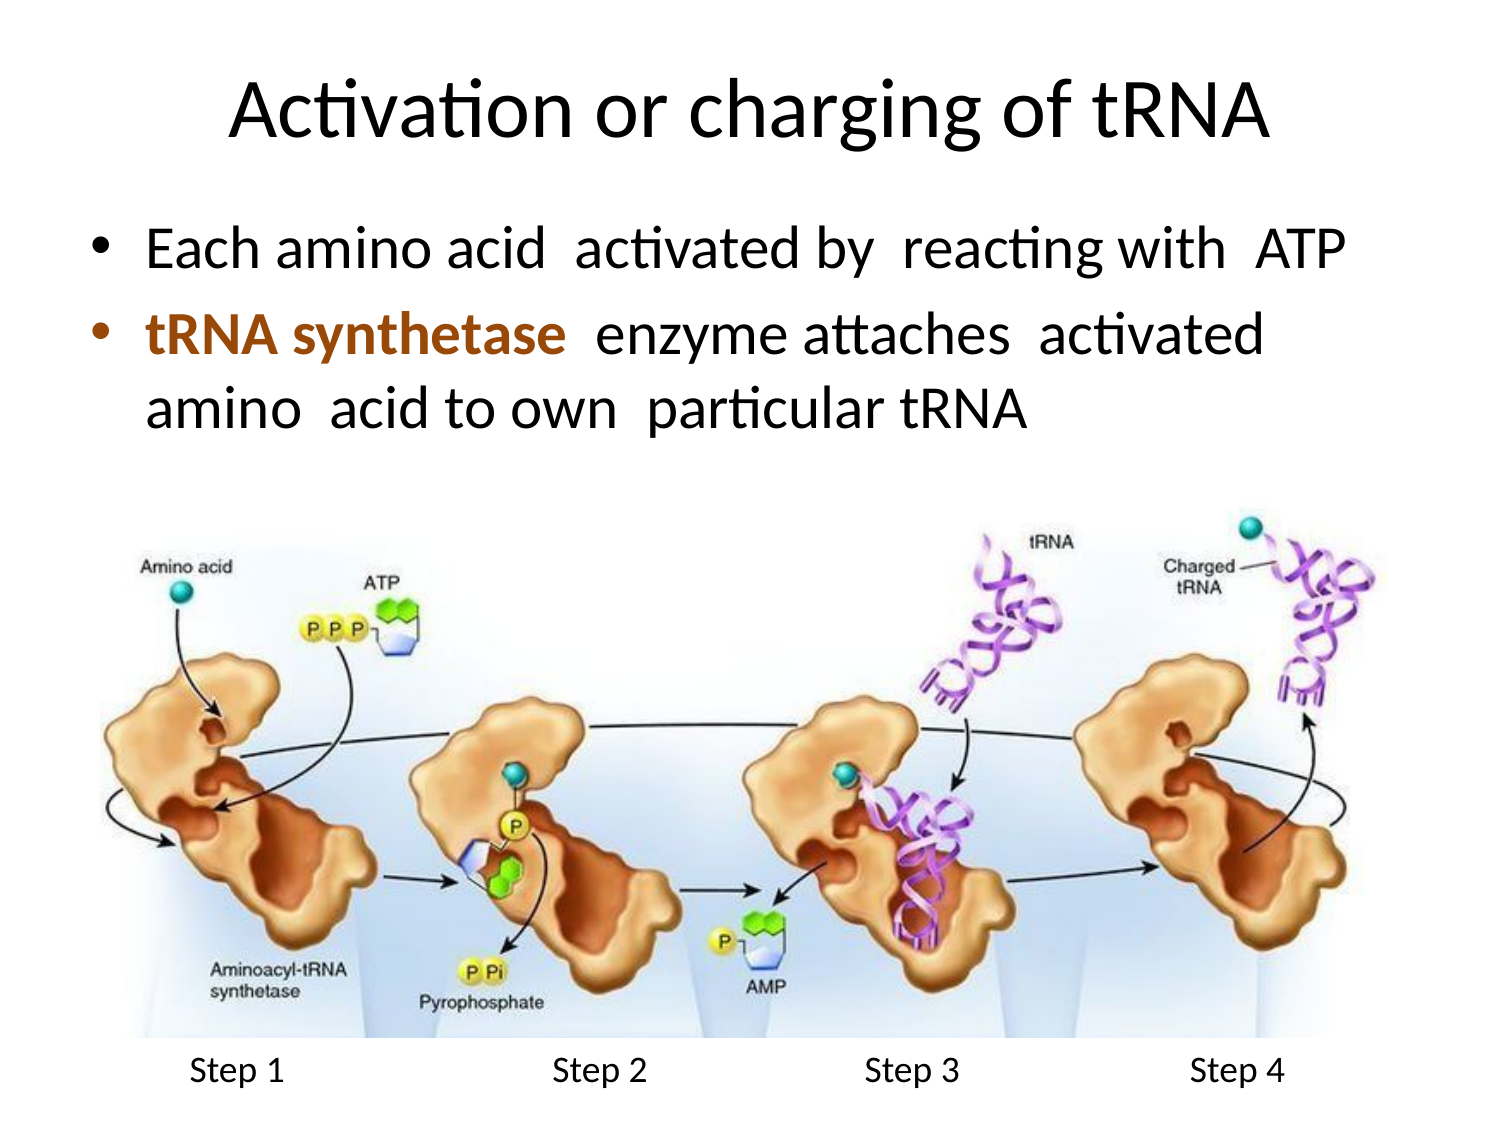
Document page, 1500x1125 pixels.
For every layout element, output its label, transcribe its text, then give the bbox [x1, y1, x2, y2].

title Activation or charging of tRNA [75, 45, 1425, 163]
text_box Step 2 [537, 1046, 675, 1098]
text_box Step 1 [174, 1046, 313, 1098]
list Each amino acid activated by reacting with ATP tRNA synthetase enzyme attaches activated amino acid to own particular tRNA [75, 200, 1425, 500]
picture [99, 482, 1388, 1038]
text_box Step 4 [1174, 1046, 1313, 1098]
text_box Step 3 [849, 1046, 988, 1098]
